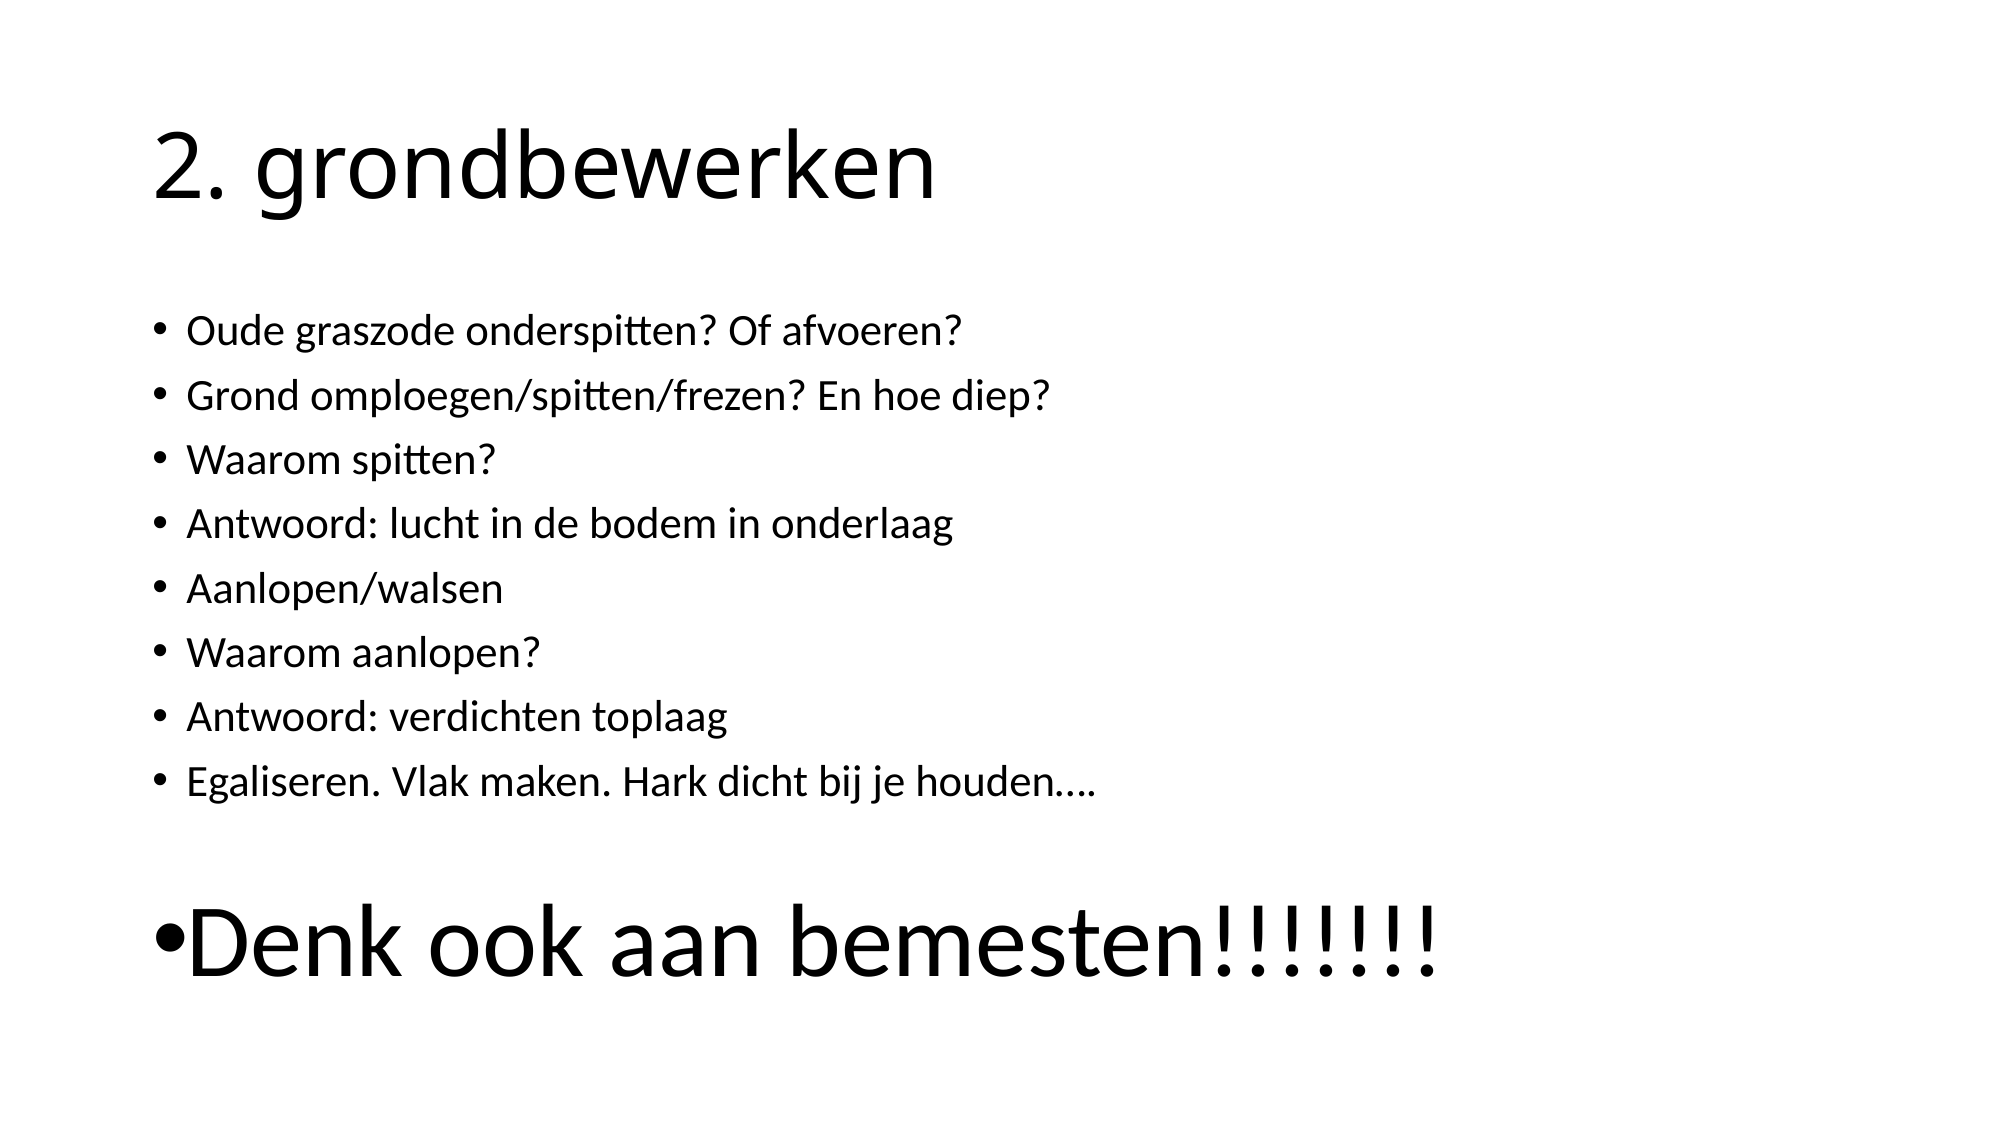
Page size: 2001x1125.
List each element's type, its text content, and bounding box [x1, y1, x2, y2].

title 2. grondbewerken [137, 59, 1863, 278]
list Oude graszode onderspitten? Of afvoeren? Grond omploegen/spitten/frezen? En hoe diep? Waarom spitten? Antwoord: lucht in de bodem in onderlaag Aanlopen/walsen Waarom aanlopen? Antwoord: verdichten toplaag Egaliseren. Vlak maken. Hark dicht bij je houden…. Denk ook aan bemesten!!!!!!! [137, 299, 1863, 1014]
